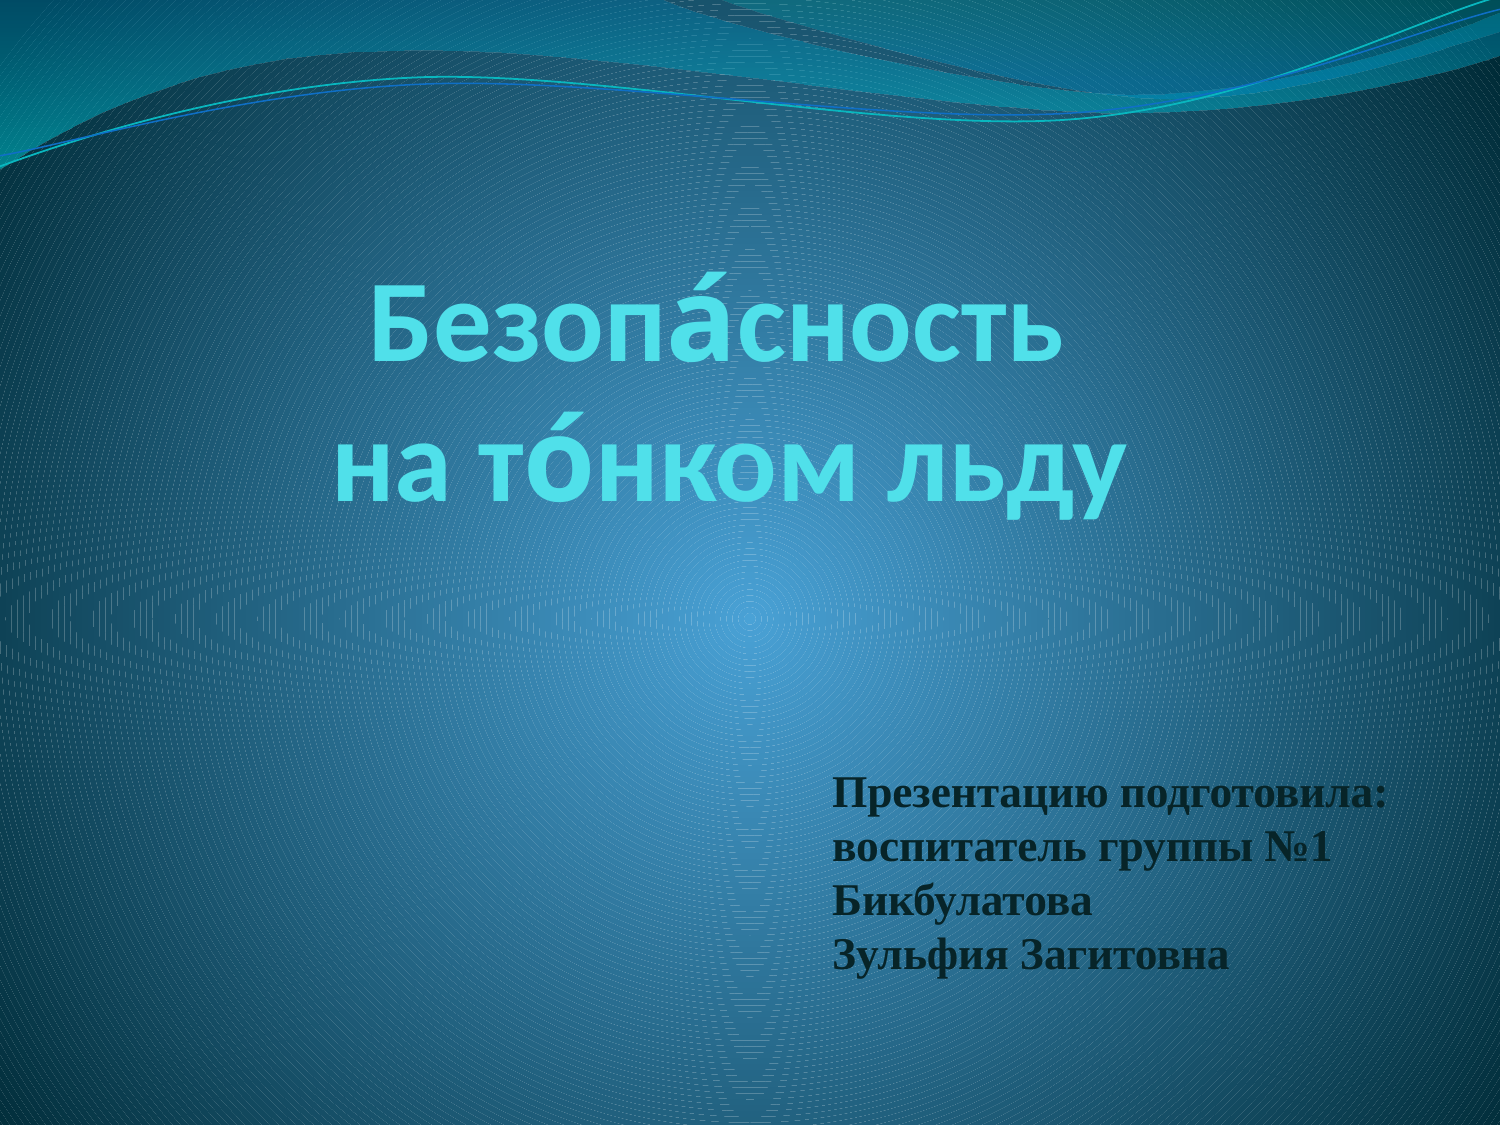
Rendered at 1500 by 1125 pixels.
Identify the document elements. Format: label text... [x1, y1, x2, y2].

subtitle Презентацию подготовила: воспитатель группы №1 Бикбулатова Зульфия Загитовна [832, 761, 1442, 980]
title Безопа́сность на то́нком льду [87, 224, 1376, 525]
